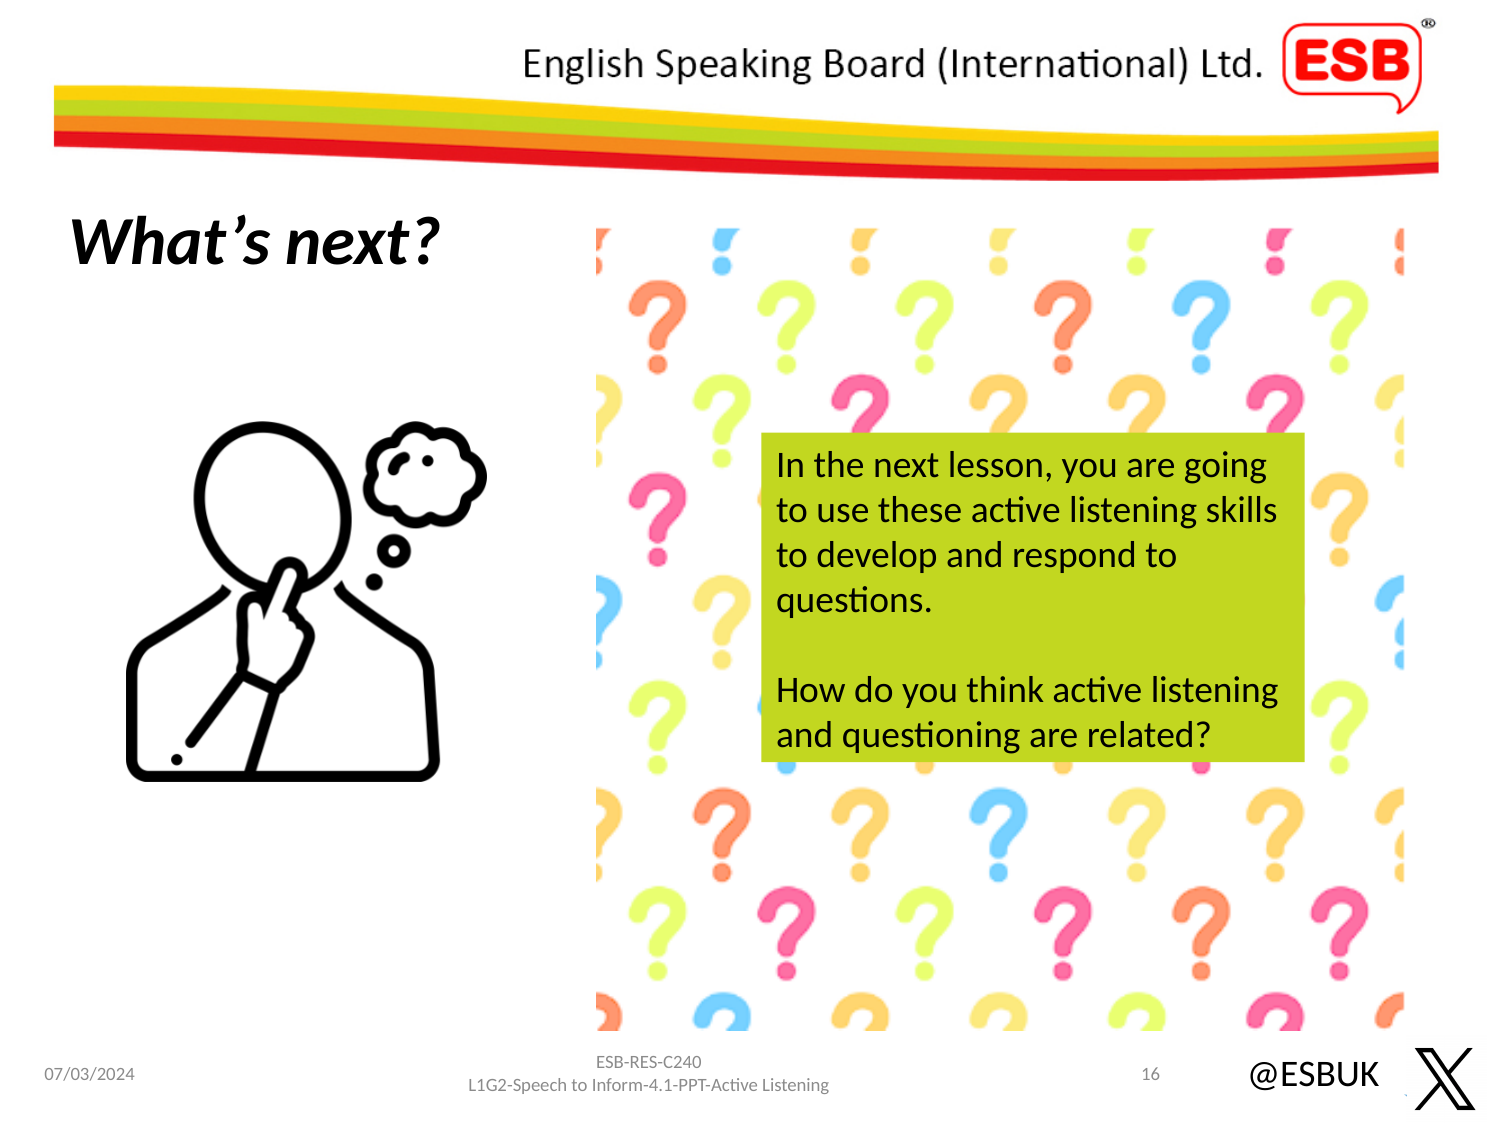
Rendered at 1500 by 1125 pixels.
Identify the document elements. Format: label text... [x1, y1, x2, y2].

slide_number 16 [930, 1042, 1176, 1103]
picture [0, 0, 1500, 189]
picture [596, 220, 1409, 1031]
picture [1404, 1035, 1487, 1123]
title What’s next? [53, 177, 1347, 308]
picture [113, 369, 497, 813]
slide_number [29, 1042, 367, 1103]
footer ESB-RES-C240 L1G2-Speech to Inform-4.1-PPT-Active Listening [395, 1042, 902, 1103]
